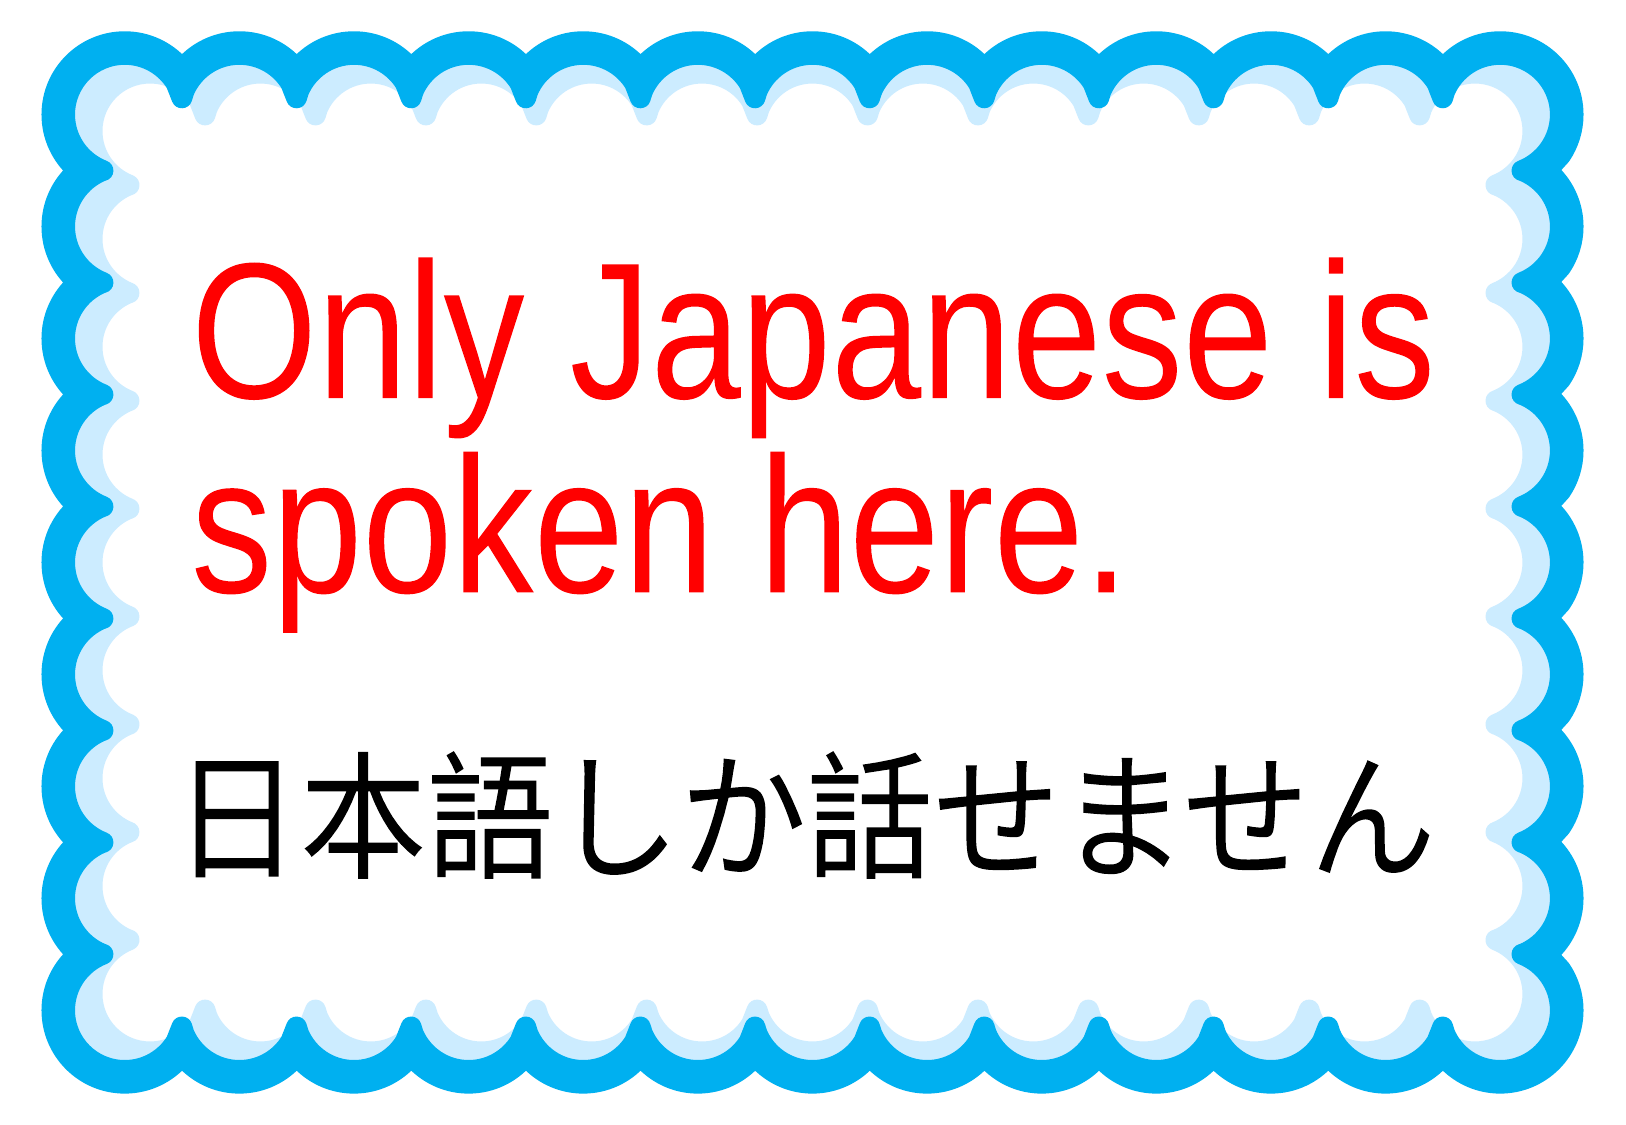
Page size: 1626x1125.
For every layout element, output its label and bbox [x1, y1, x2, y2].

text_box [1103, 58, 1210, 118]
text_box [1221, 58, 1323, 118]
text_box [301, 1007, 404, 1067]
text_box [1221, 1007, 1323, 1067]
text_box [77, 59, 169, 1066]
text_box [527, 58, 1098, 118]
text_box [187, 59, 286, 118]
text_box [1339, 59, 1437, 118]
text_box [1339, 1007, 1437, 1066]
text_box [49, 39, 1576, 1086]
text_box [301, 58, 404, 118]
text_box [1456, 59, 1548, 1066]
text_box [414, 1007, 520, 1067]
text_box [187, 1007, 286, 1066]
text_box [527, 1007, 1098, 1067]
text_box [1103, 1007, 1210, 1067]
text_box [414, 58, 520, 118]
